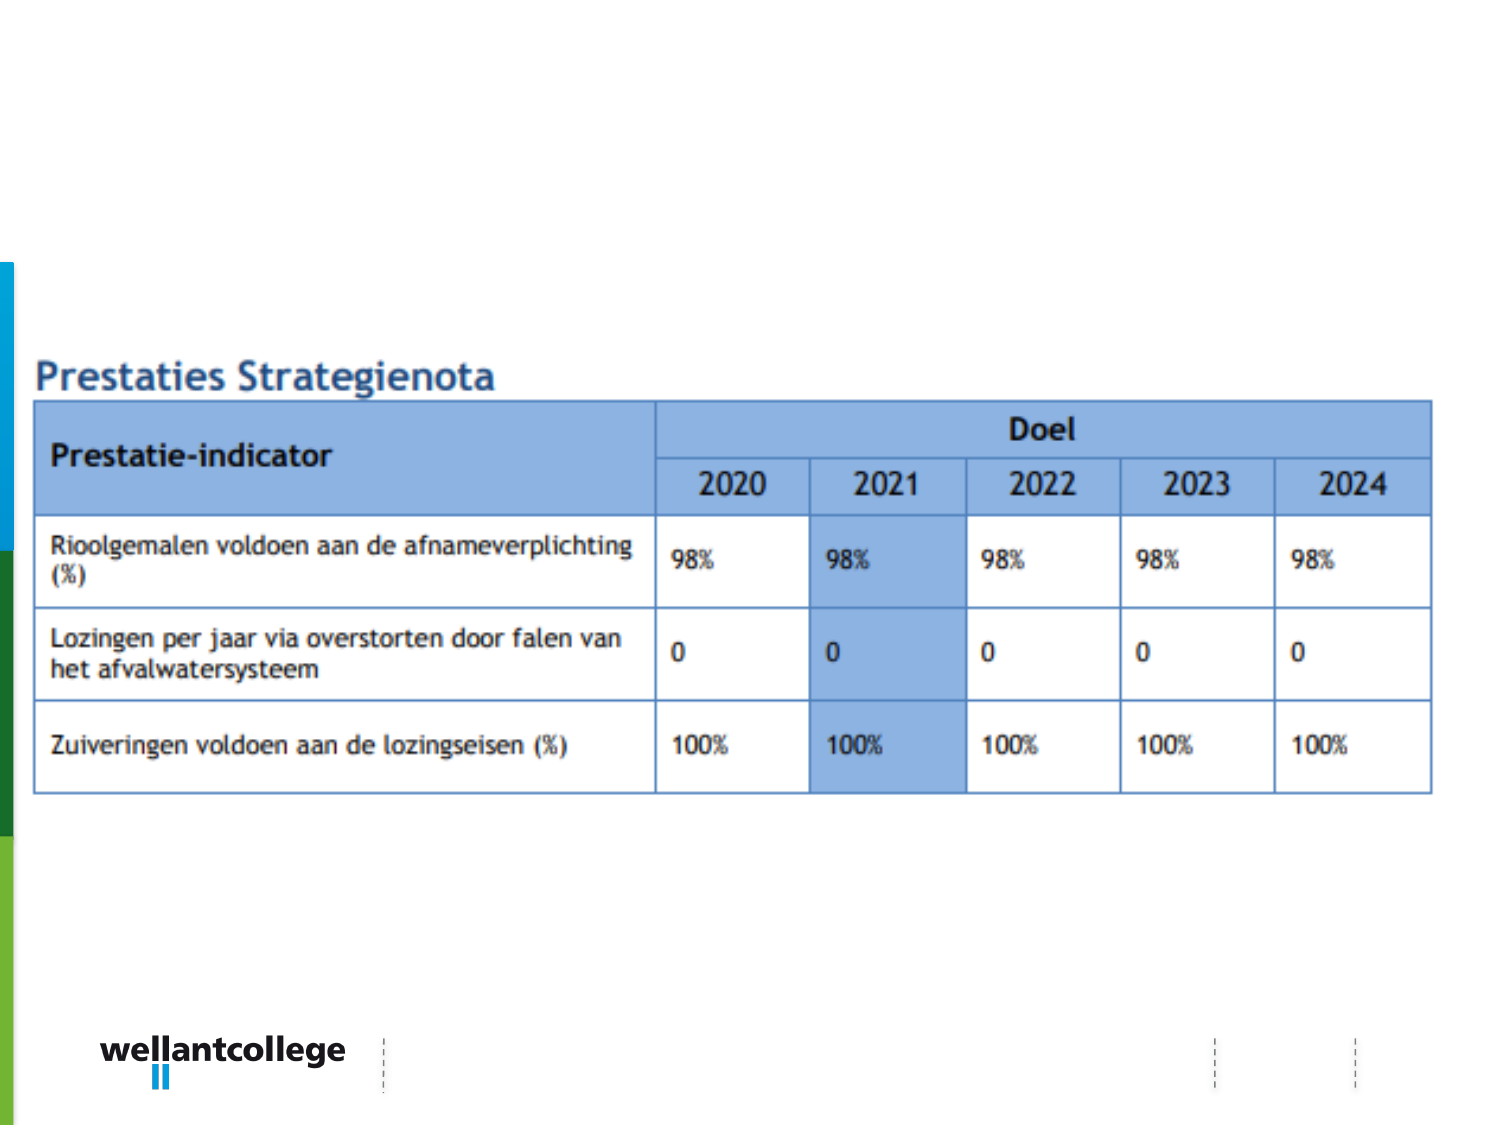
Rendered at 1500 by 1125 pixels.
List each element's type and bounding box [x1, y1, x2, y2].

picture [28, 327, 1445, 814]
